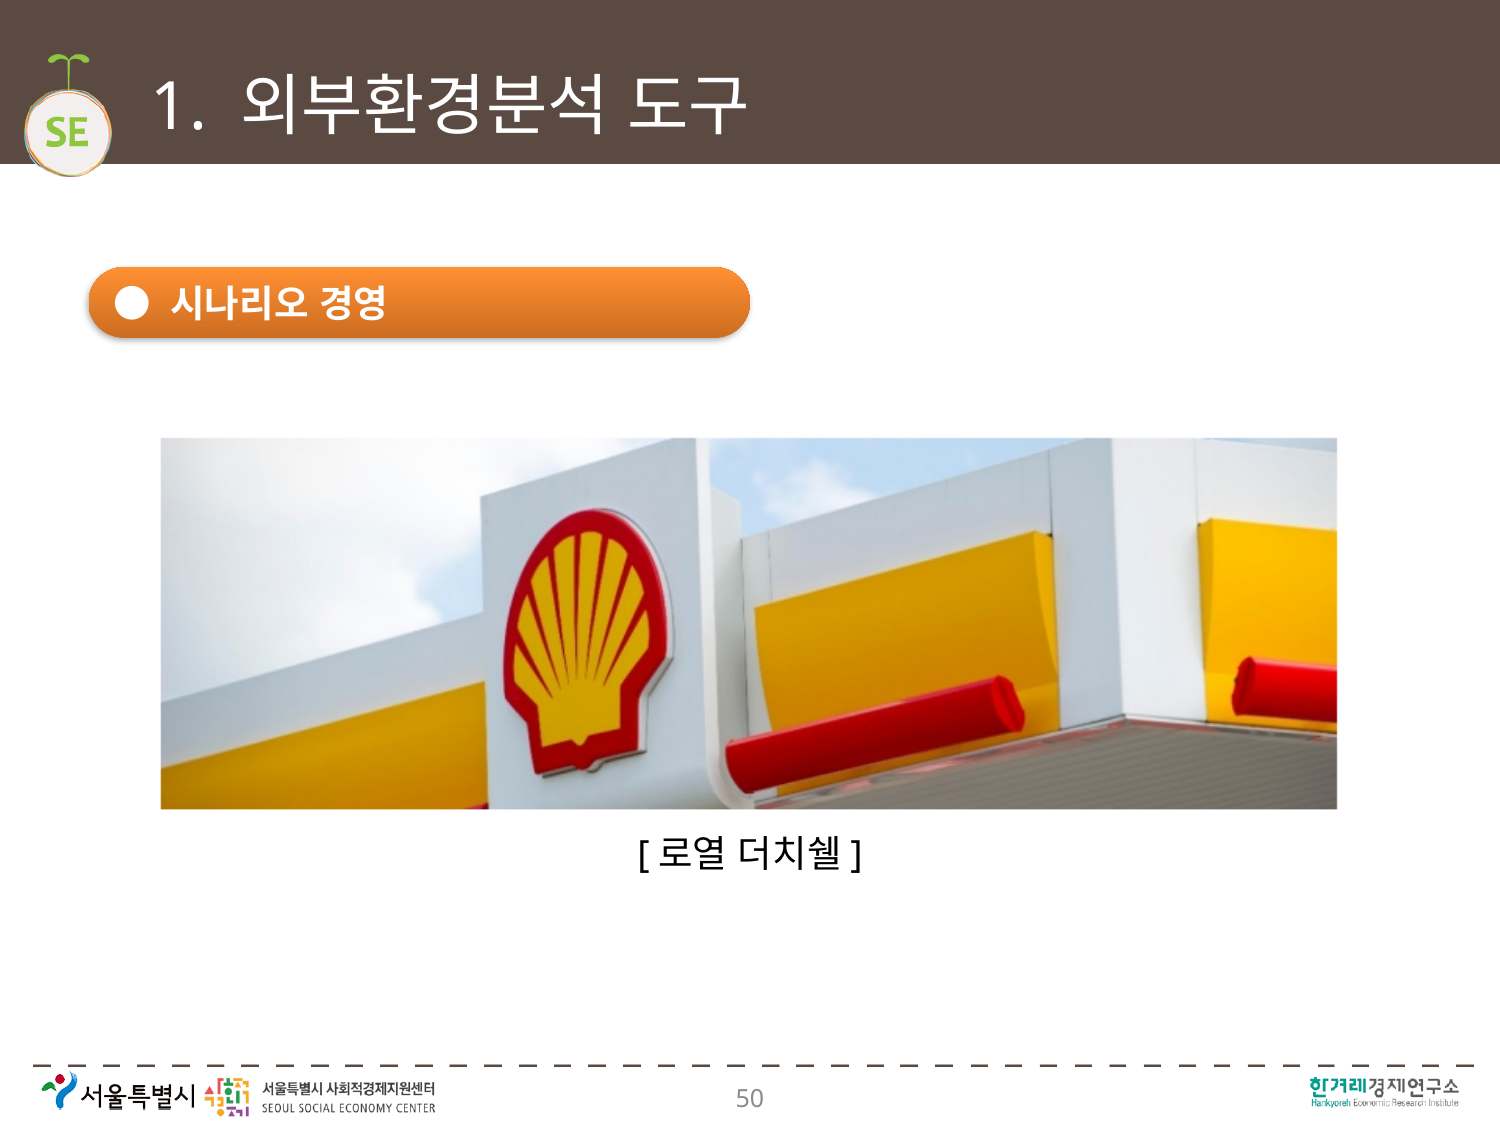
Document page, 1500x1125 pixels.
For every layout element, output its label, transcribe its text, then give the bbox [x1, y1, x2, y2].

picture [0, 0, 1500, 1125]
title 1. 외부환경분석 도구 [135, 45, 1463, 161]
text_box [로열 더치쉘] [622, 827, 878, 882]
text_box ● 시나리오 경영 [88, 267, 751, 338]
slide_number 50 [696, 1069, 804, 1125]
